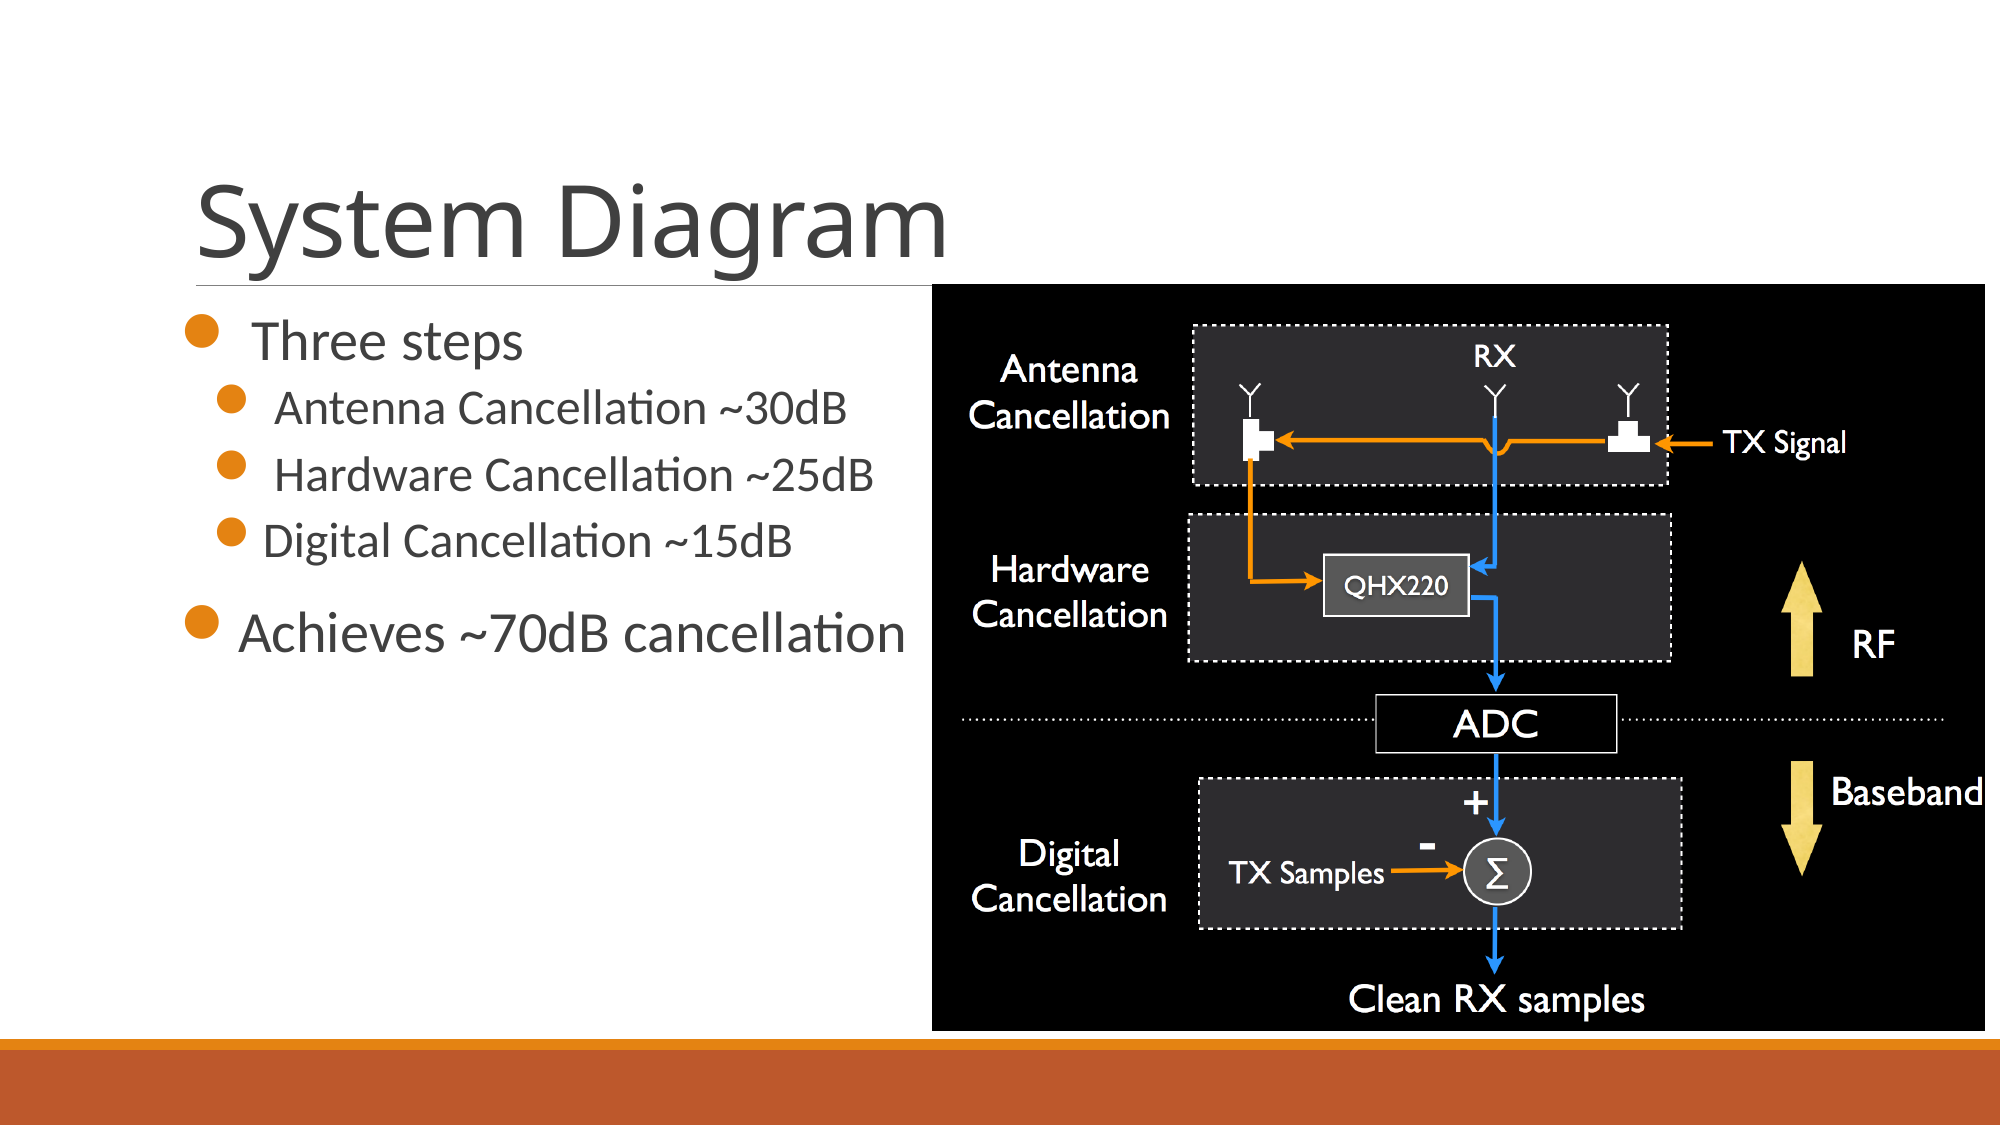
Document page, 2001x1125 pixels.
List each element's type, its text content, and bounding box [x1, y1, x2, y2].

title System Diagram [180, 47, 1830, 285]
list Three steps Antenna Cancellation ~30dB Hardware Cancellation ~25dB Digital Cancellation ~15dB Achieves ~70dB cancellation [180, 302, 929, 963]
picture [932, 284, 1986, 1032]
